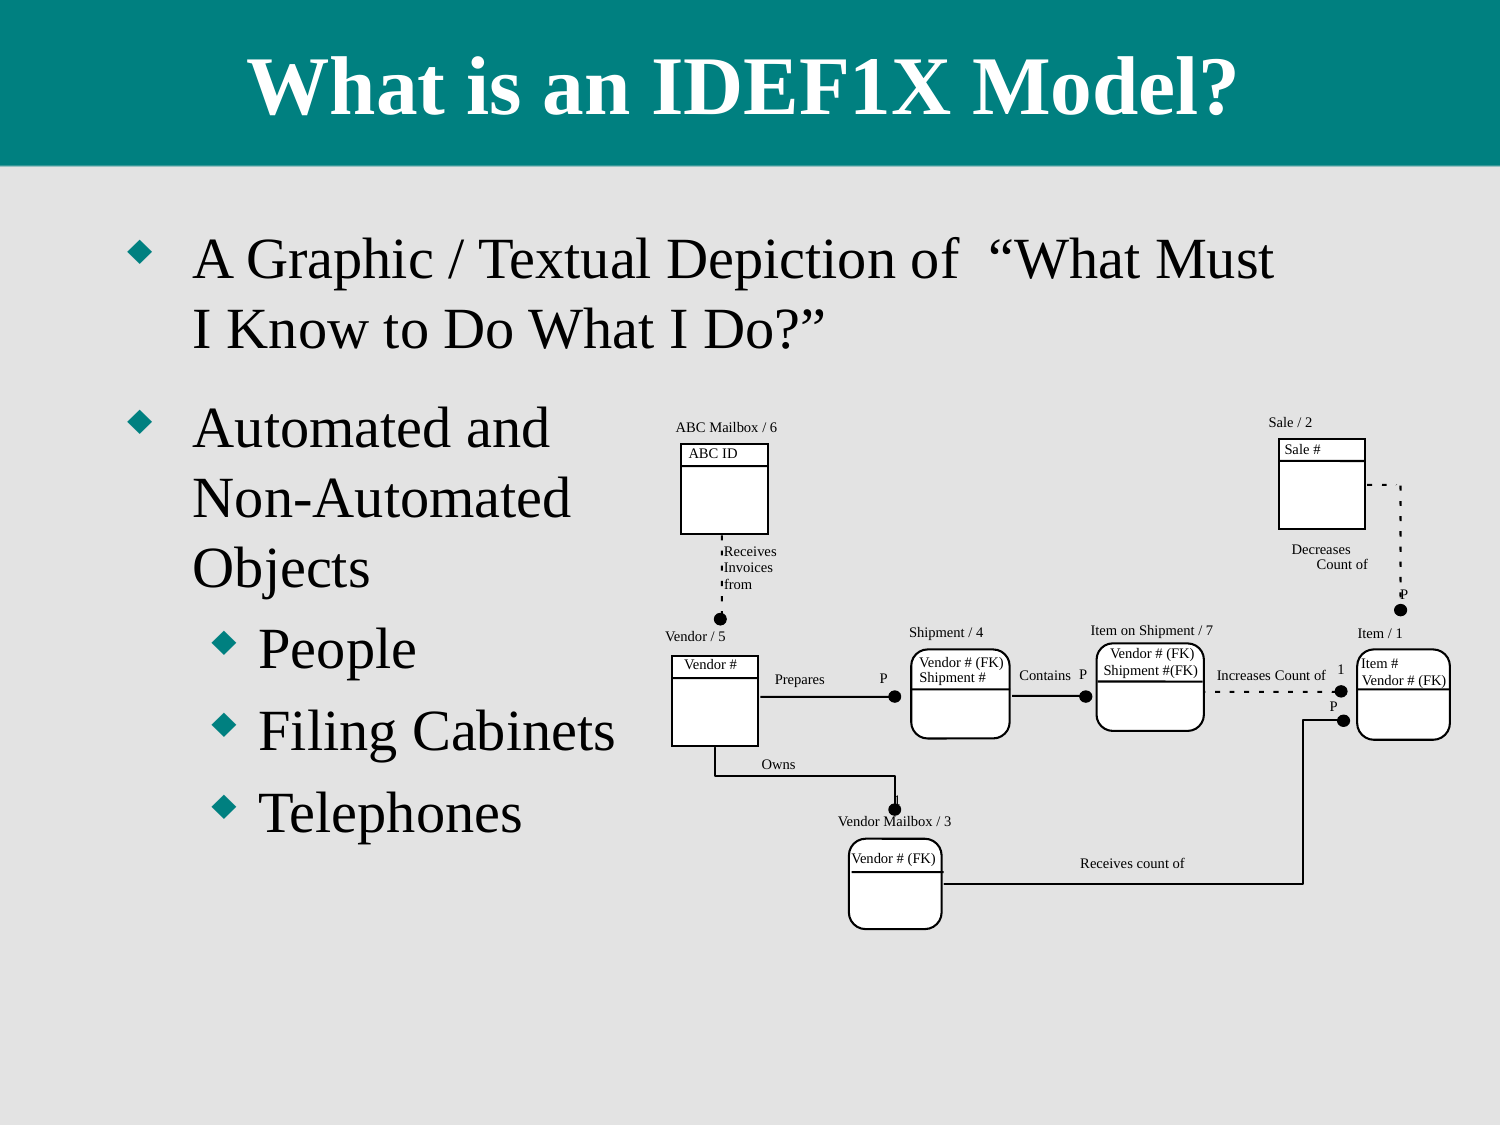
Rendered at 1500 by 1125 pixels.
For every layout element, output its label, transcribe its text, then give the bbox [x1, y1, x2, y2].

title What is an IDEF1X Model? [0, 23, 1488, 140]
picture [0, 0, 1500, 1125]
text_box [663, 412, 1451, 930]
list A Graphic / Textual Depiction of “What Must I Know to Do What I Do?” Automated and Non-Automated Objects People Filing Cabinets Telephones [111, 211, 1301, 866]
